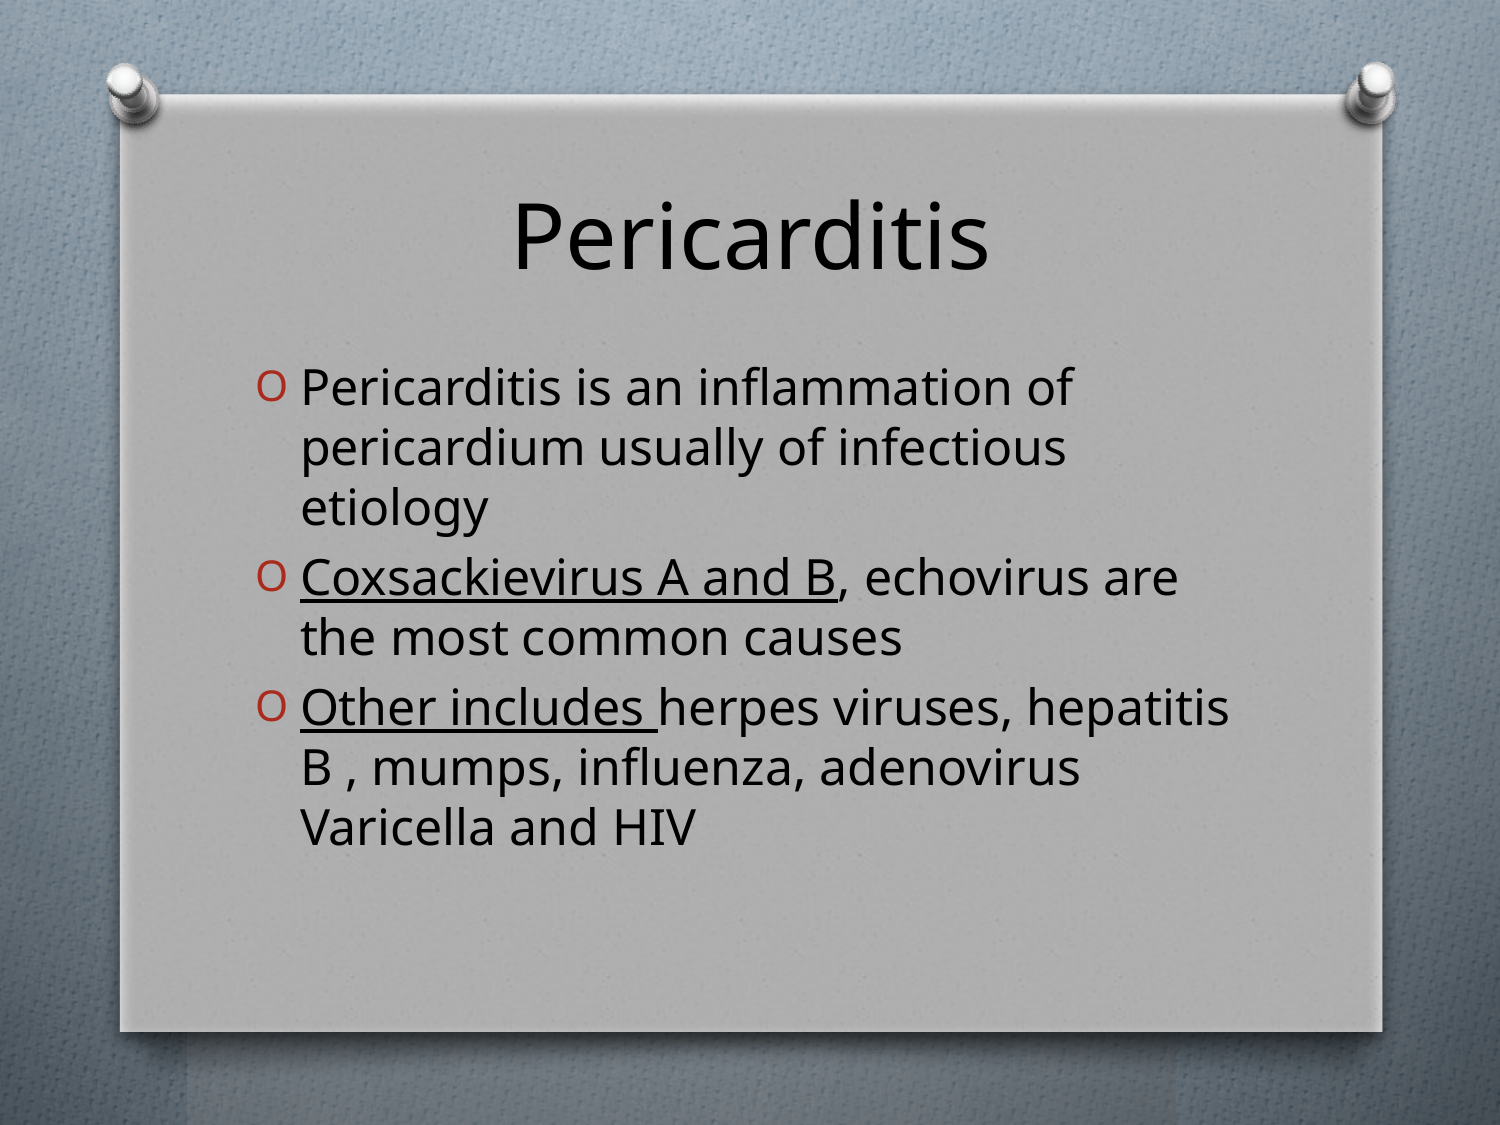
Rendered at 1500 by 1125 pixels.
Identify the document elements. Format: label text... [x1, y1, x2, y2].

title Pericarditis [179, 134, 1323, 332]
picture [75, 29, 198, 153]
list Pericarditis is an inflammation of pericardium usually of infectious etiology Coxsackievirus A and B, echovirus are the most common causes Other includes herpes viruses, hepatitis B , mumps, influenza, adenovirus Varicella and HIV [240, 347, 1257, 939]
picture [1317, 35, 1439, 156]
